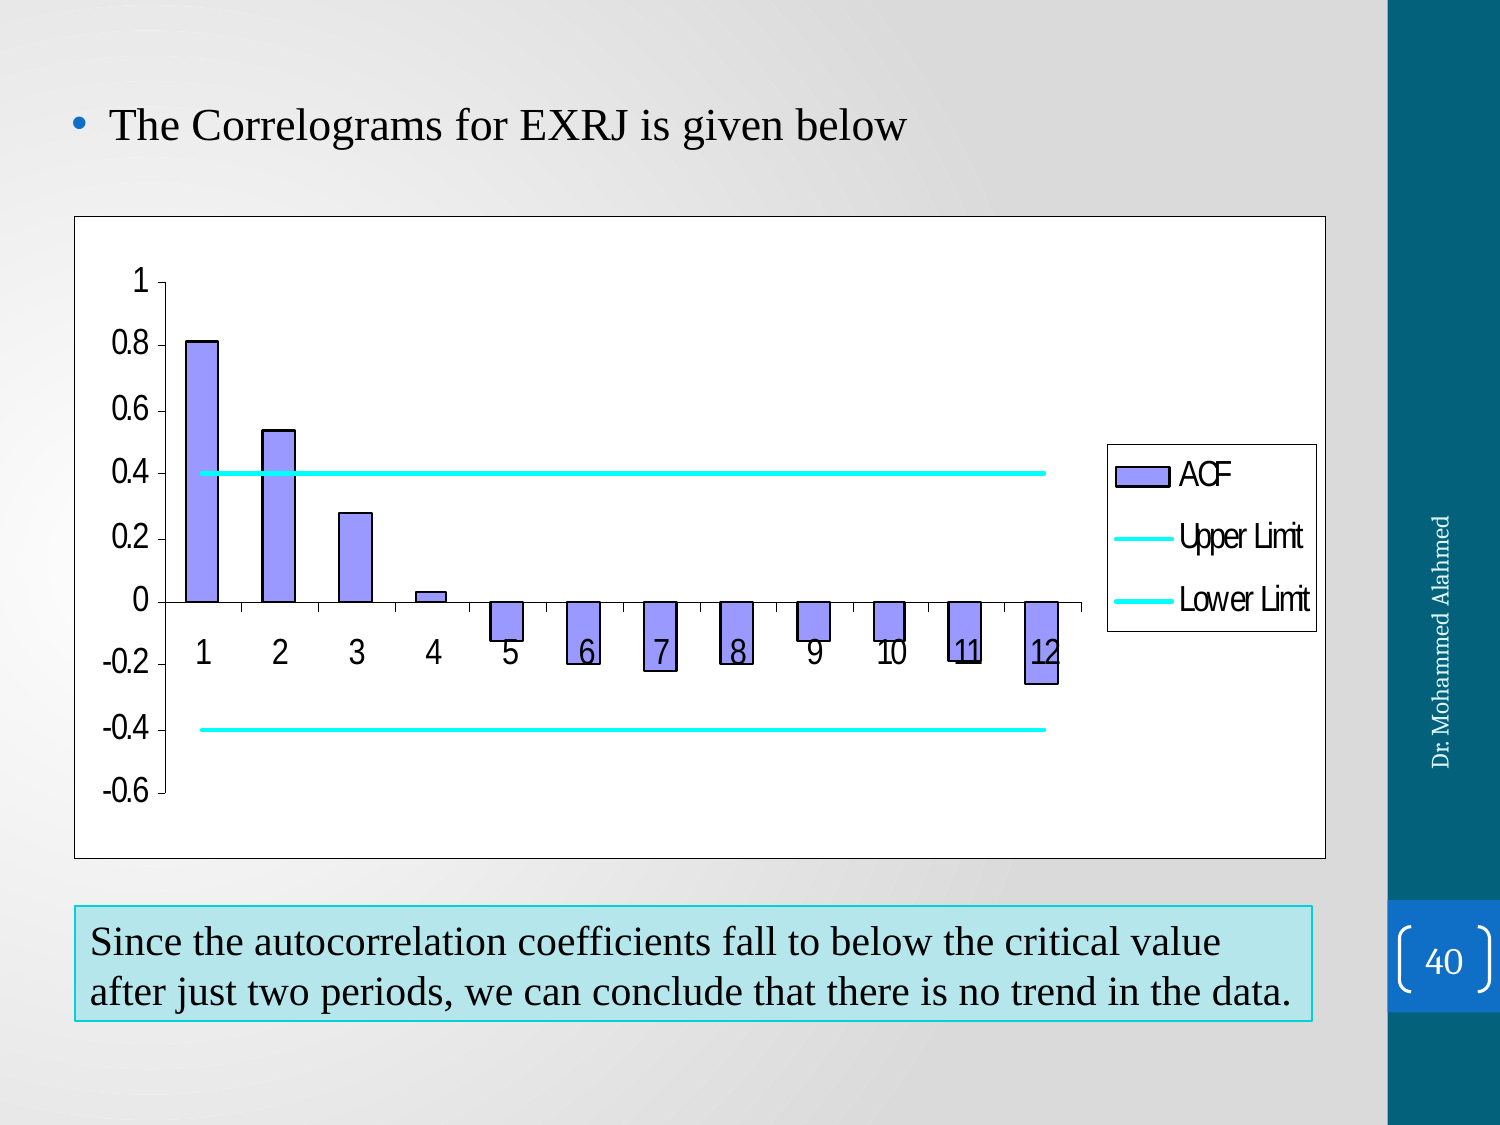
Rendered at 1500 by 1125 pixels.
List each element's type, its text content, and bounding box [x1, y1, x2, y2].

text_box Since the autocorrelation coefficients fall to below the critical value after just two periods, we can conclude that there is no trend in the data. [74, 905, 1313, 1022]
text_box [61, 199, 1340, 876]
list The Correlograms for EXRJ is given below [37, 87, 1200, 225]
footer Dr. Mohammed Alahmed [1408, 500, 1469, 889]
slide_number 40 [1397, 925, 1492, 994]
